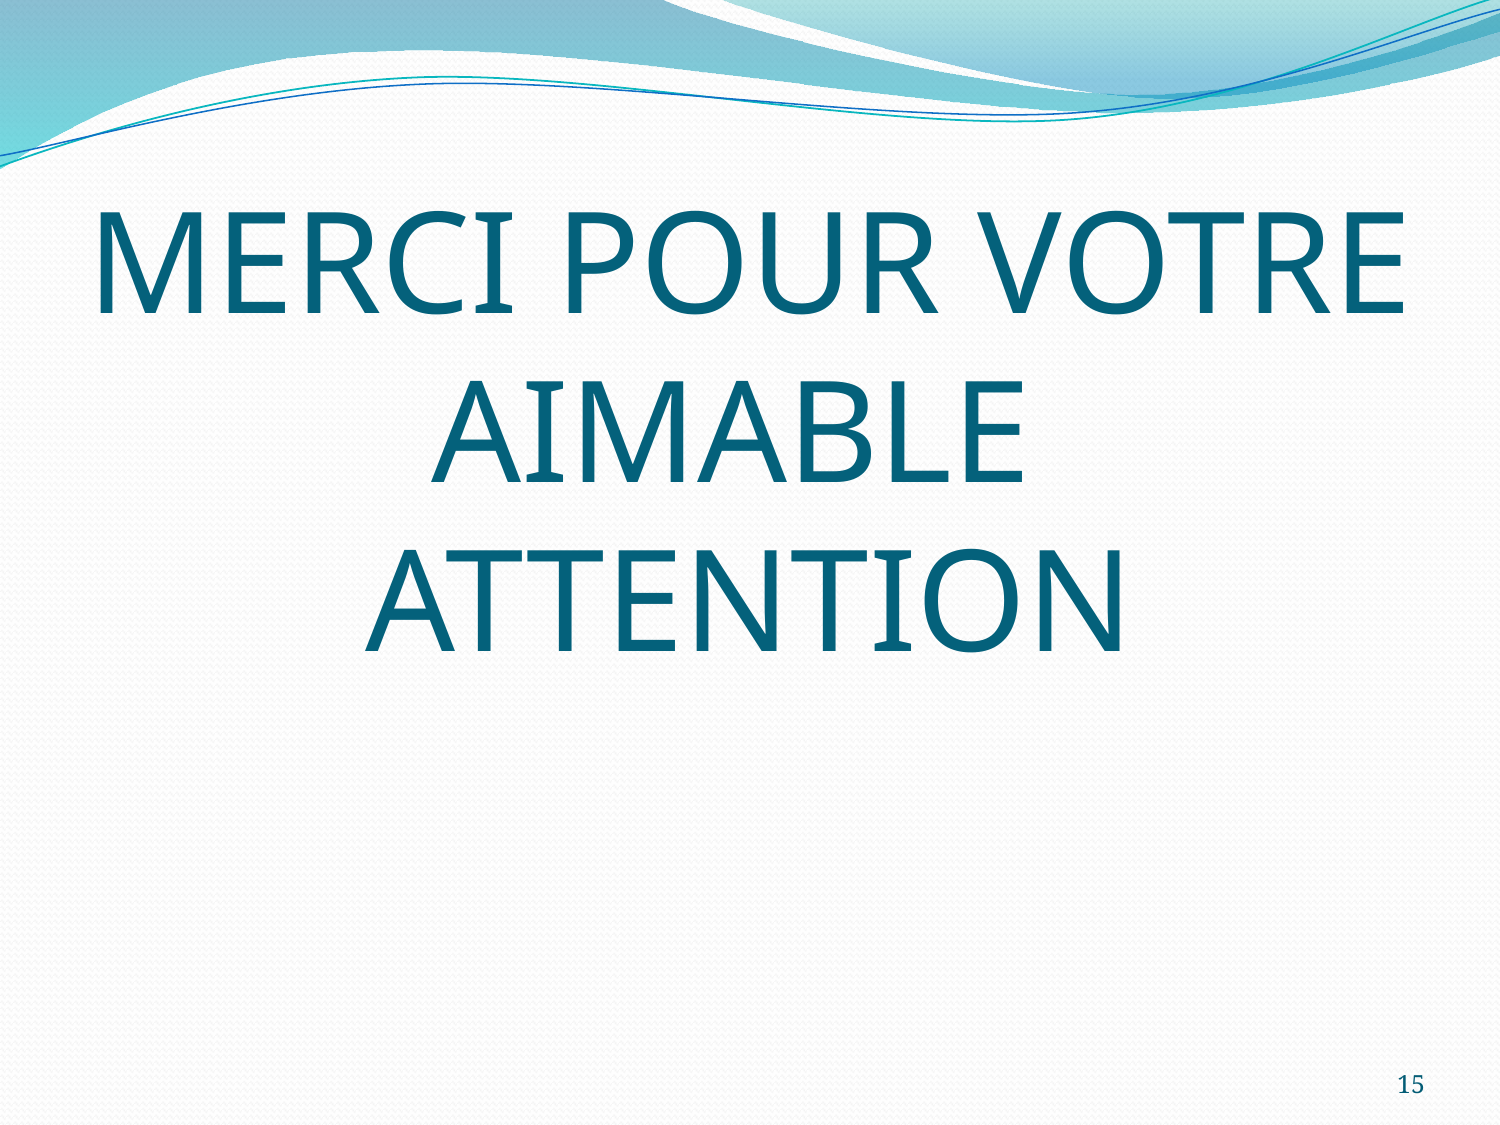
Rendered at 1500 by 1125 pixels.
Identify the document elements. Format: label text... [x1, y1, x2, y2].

slide_number 15 [1299, 1007, 1425, 1103]
title MERCI POUR VOTRE AIMABLE ATTENTION [75, 164, 1425, 680]
